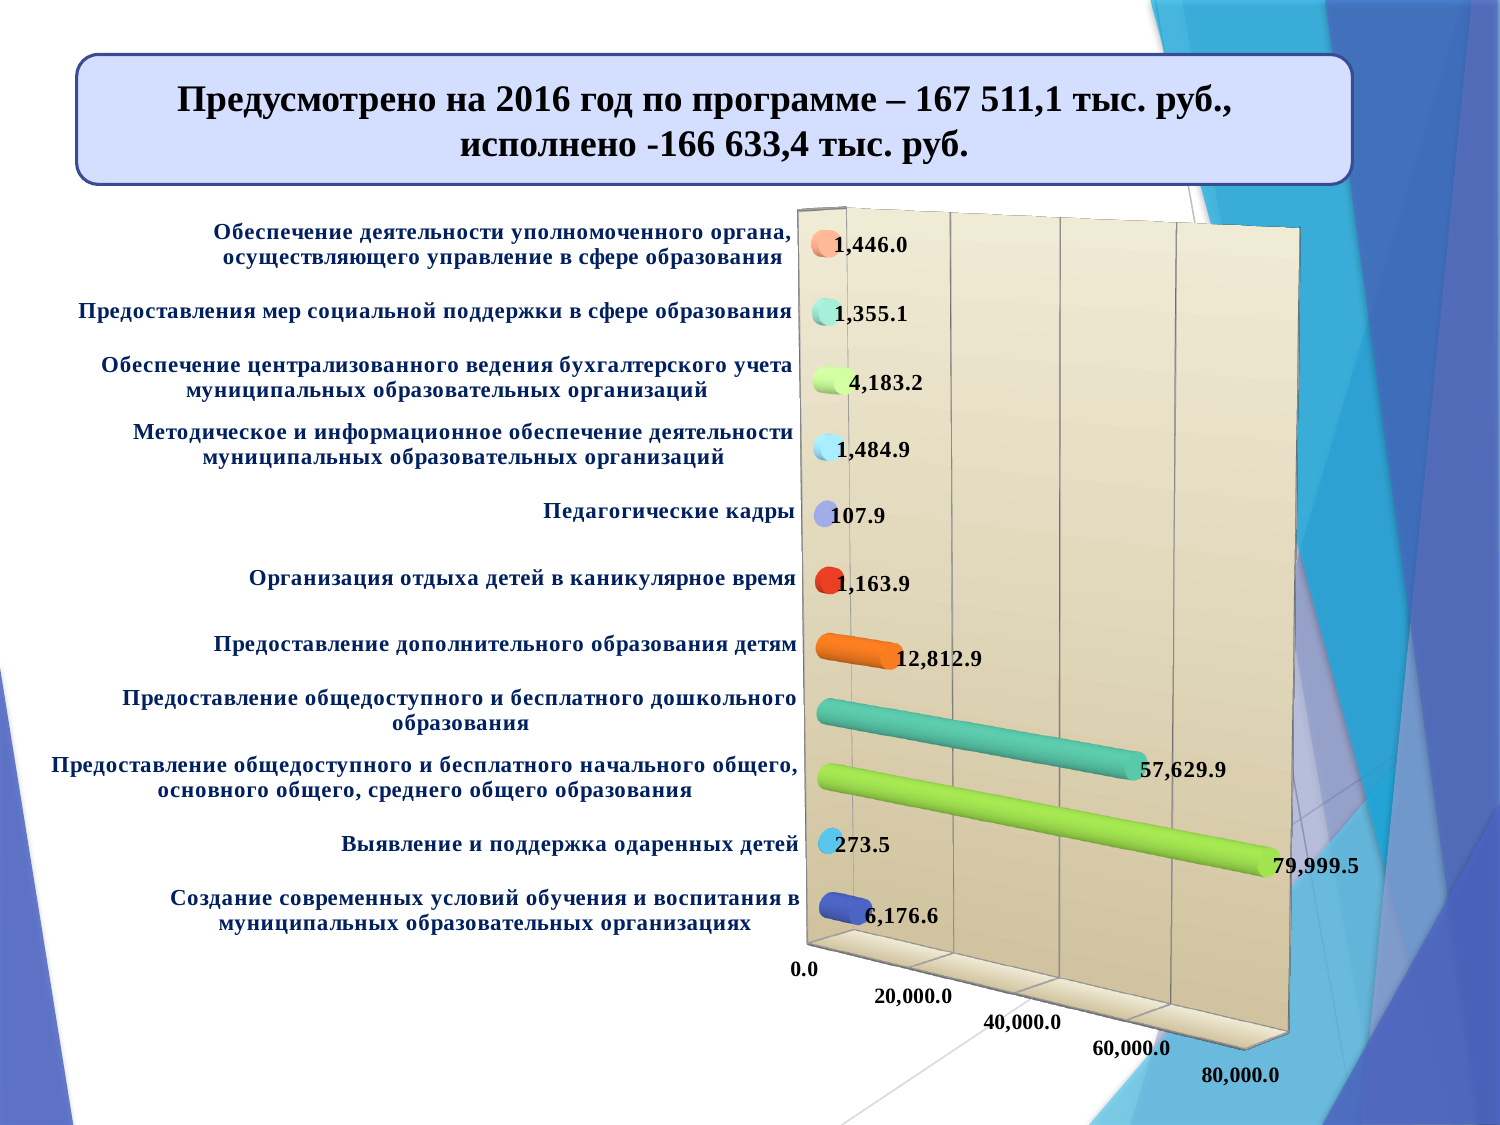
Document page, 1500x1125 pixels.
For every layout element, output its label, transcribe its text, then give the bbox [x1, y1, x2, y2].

text_box Предусмотрено на 2016 год по программе – 167 511,1 тыс. руб., исполнено -166 633,4 тыс. руб. [75, 52, 1354, 186]
chart [40, 195, 1448, 1107]
